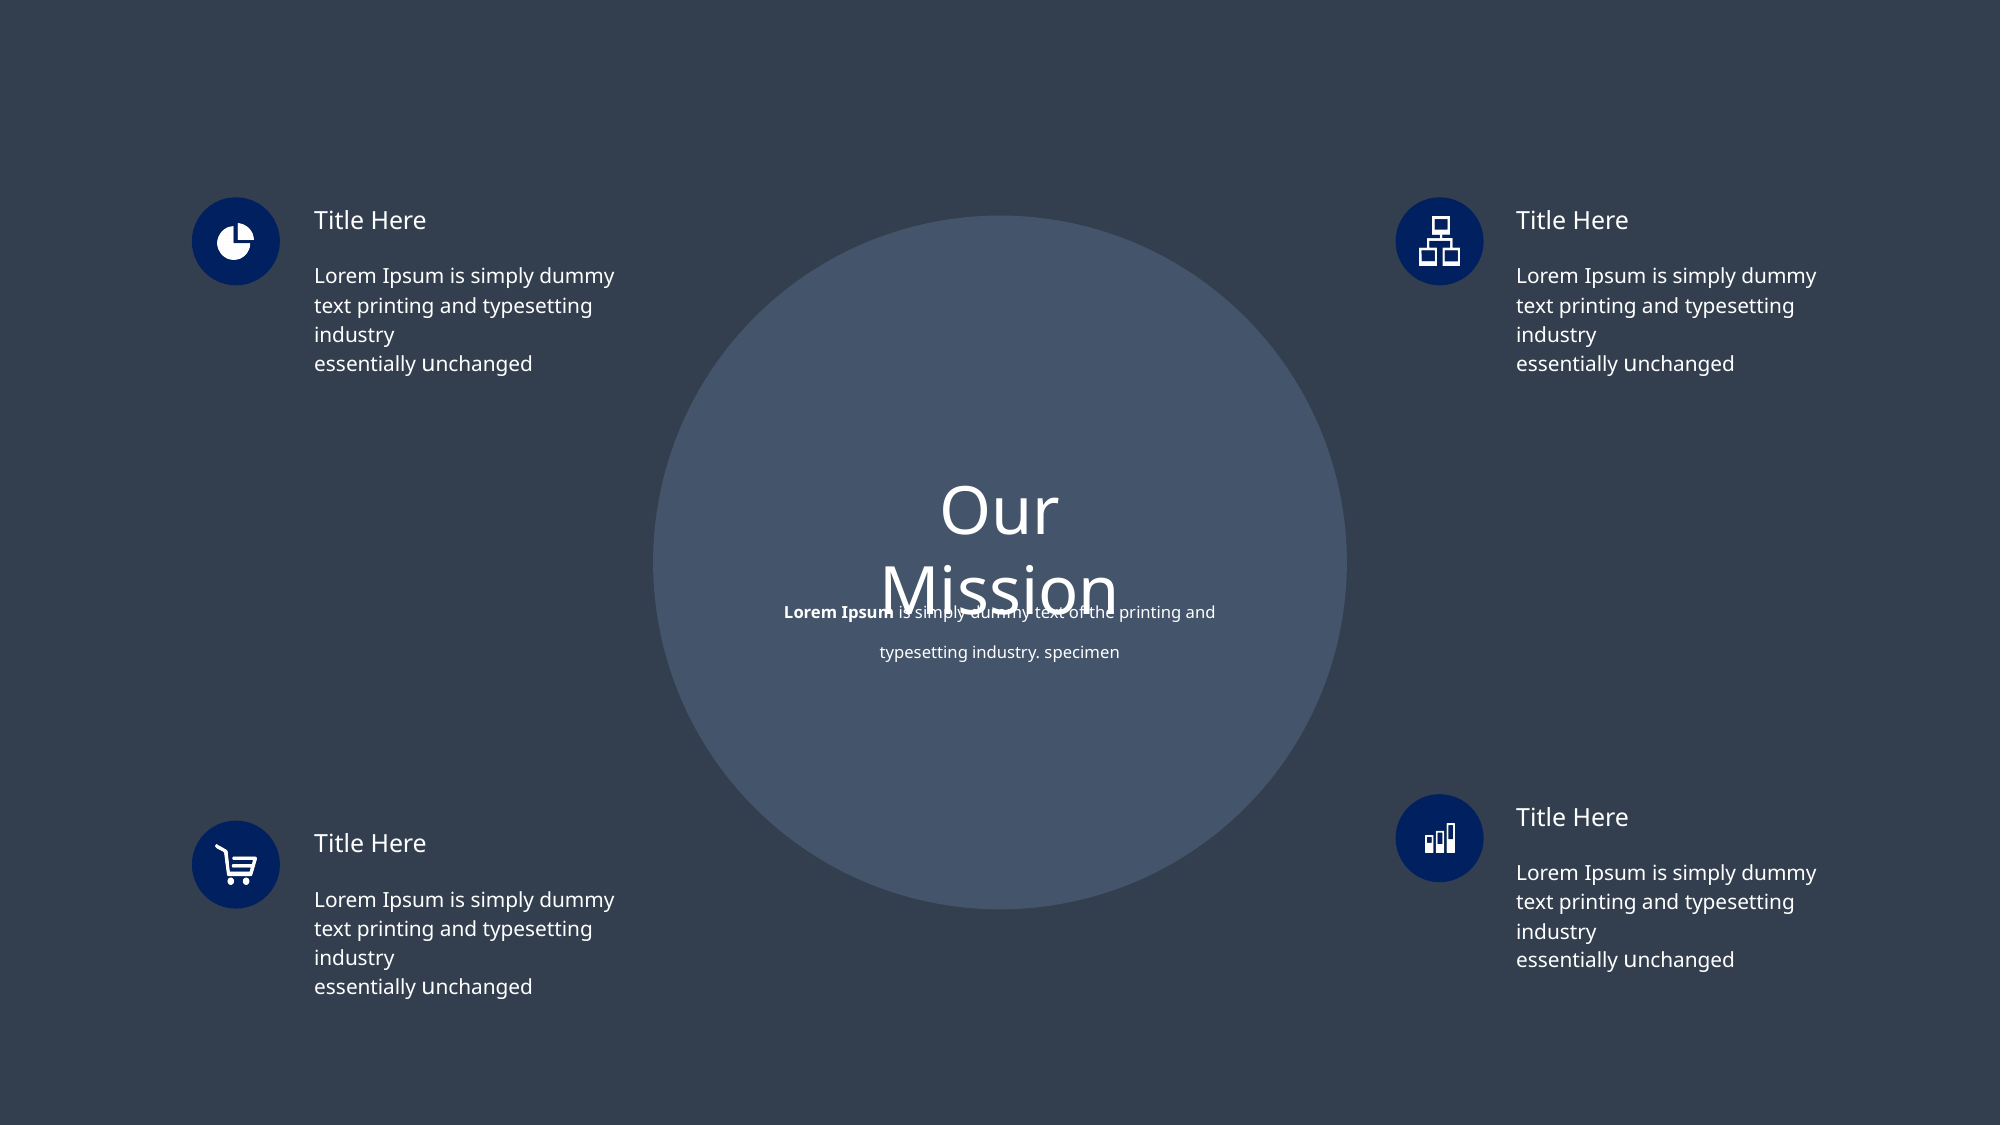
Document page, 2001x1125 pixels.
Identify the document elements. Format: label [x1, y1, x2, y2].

text_box [1395, 794, 1484, 883]
text_box [652, 214, 1348, 911]
text_box [752, 460, 1248, 665]
text_box [299, 820, 660, 977]
text_box [1501, 197, 1862, 354]
text_box [1501, 794, 1862, 951]
text_box [0, 0, 2000, 1125]
text_box [299, 197, 660, 354]
text_box [191, 197, 280, 286]
text_box [191, 820, 280, 909]
text_box [1395, 197, 1484, 286]
